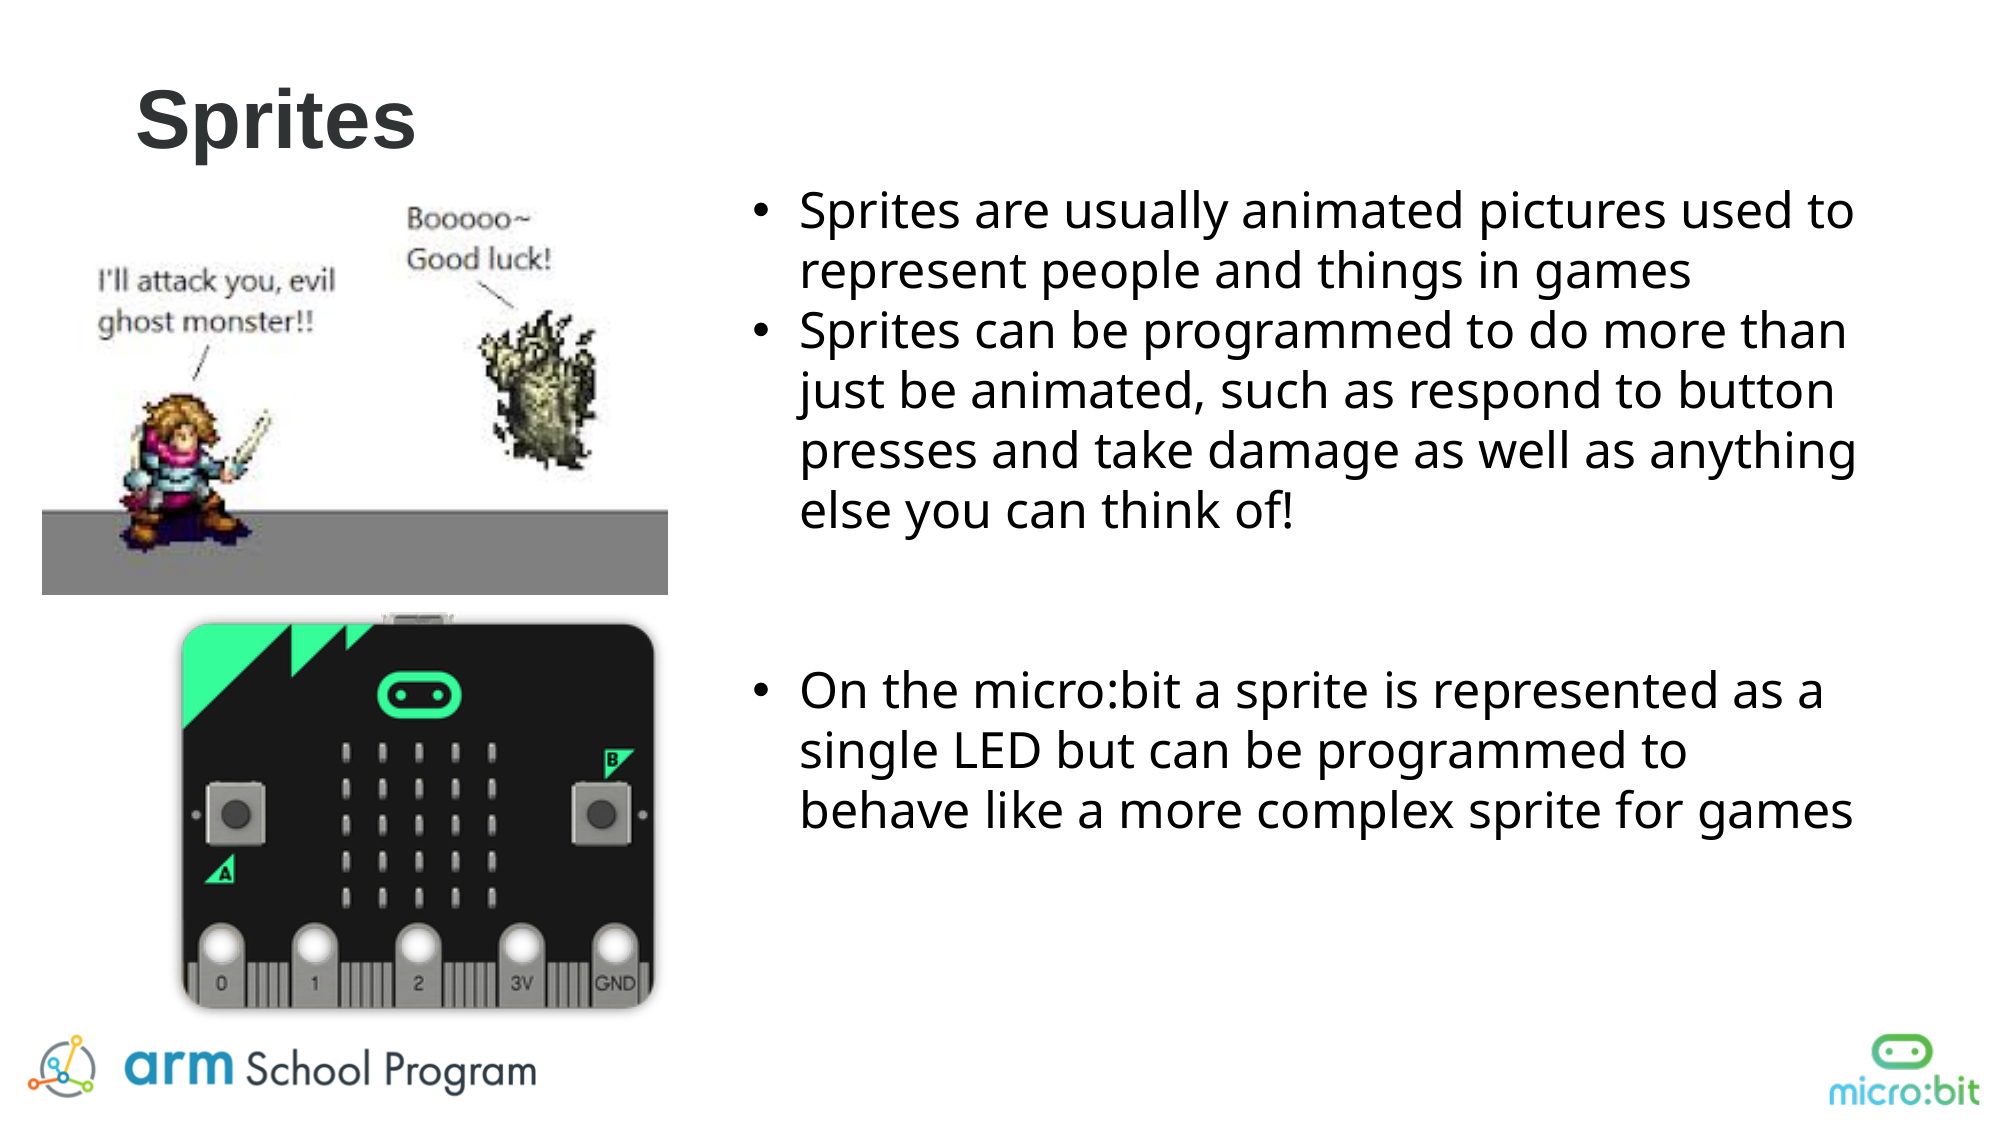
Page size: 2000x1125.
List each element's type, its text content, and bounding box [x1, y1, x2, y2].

picture [168, 611, 669, 1023]
picture [20, 1029, 545, 1107]
text_box Sprites are usually animated pictures used to represent people and things in games Sprites can be programmed to do more than just be animated, such as respond to button presses and take damage as well as anything else you can think of! On the micro:bit a sprite is represented as a single LED but can be programmed to behave like a more complex sprite for games [737, 171, 1879, 847]
picture [1829, 1029, 1980, 1106]
picture [42, 171, 668, 596]
title Sprites [135, 58, 1798, 151]
